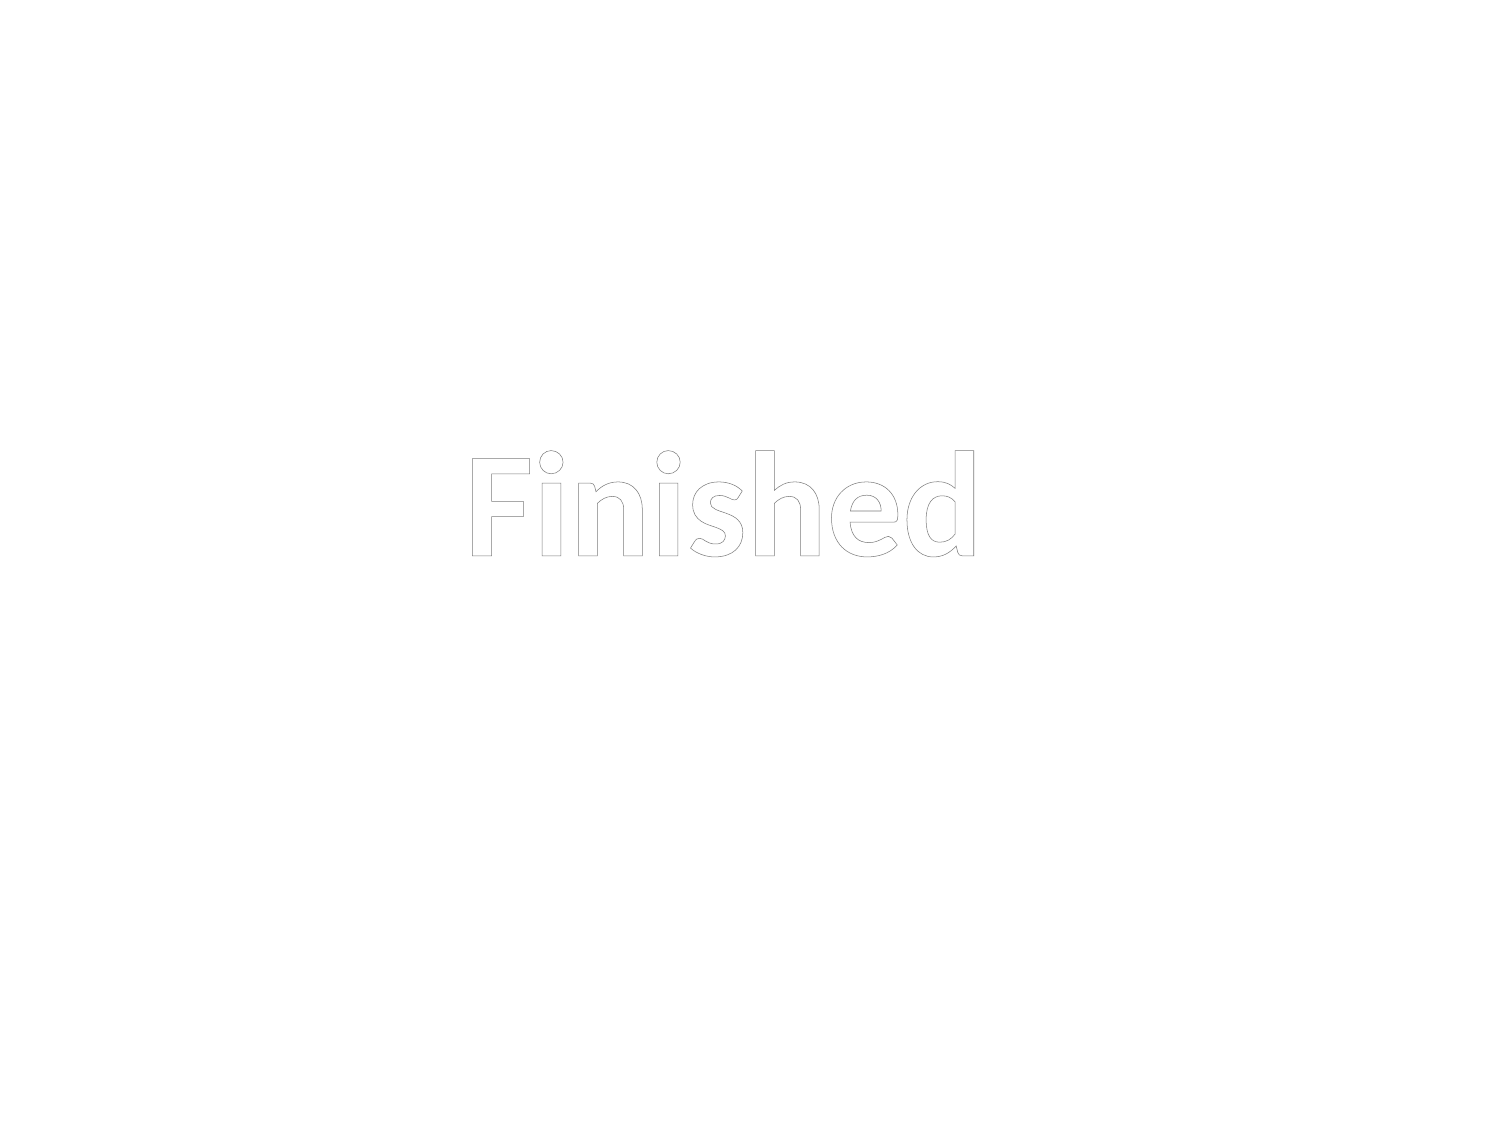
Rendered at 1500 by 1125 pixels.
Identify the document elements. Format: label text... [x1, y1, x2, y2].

text_box Finished [316, 398, 1132, 594]
